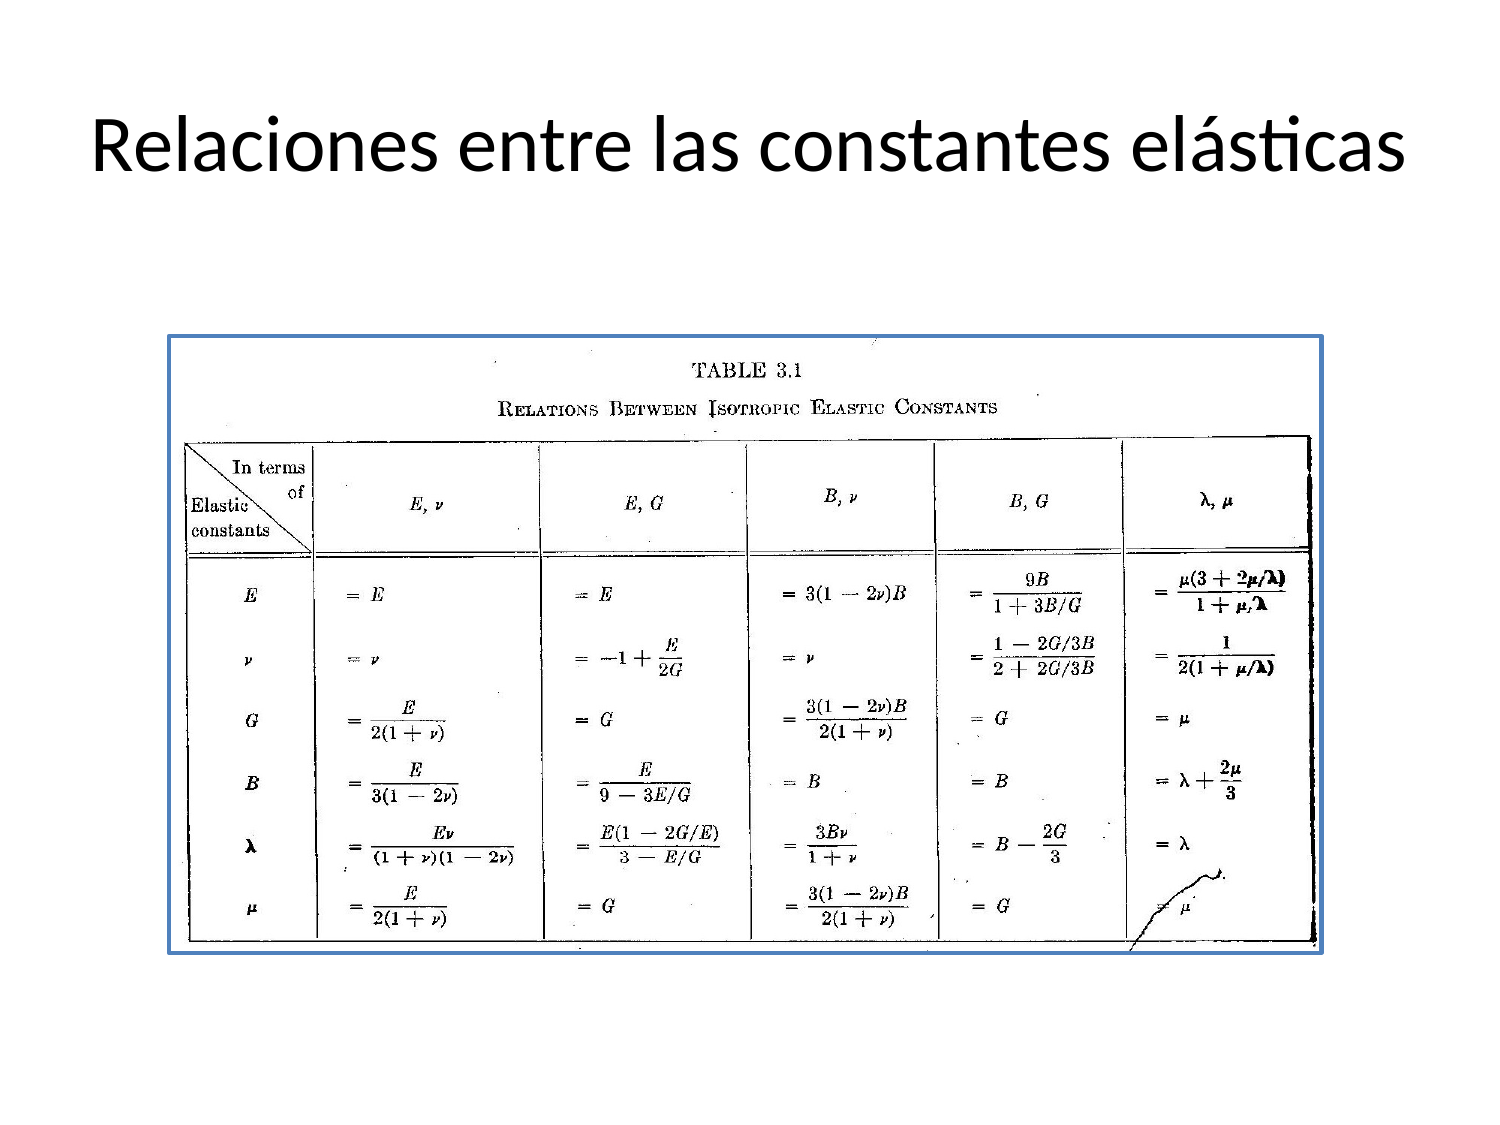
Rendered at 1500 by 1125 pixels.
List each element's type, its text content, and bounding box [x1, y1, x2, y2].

title Relaciones entre las constantes elásticas [75, 45, 1425, 233]
picture [170, 337, 1320, 951]
